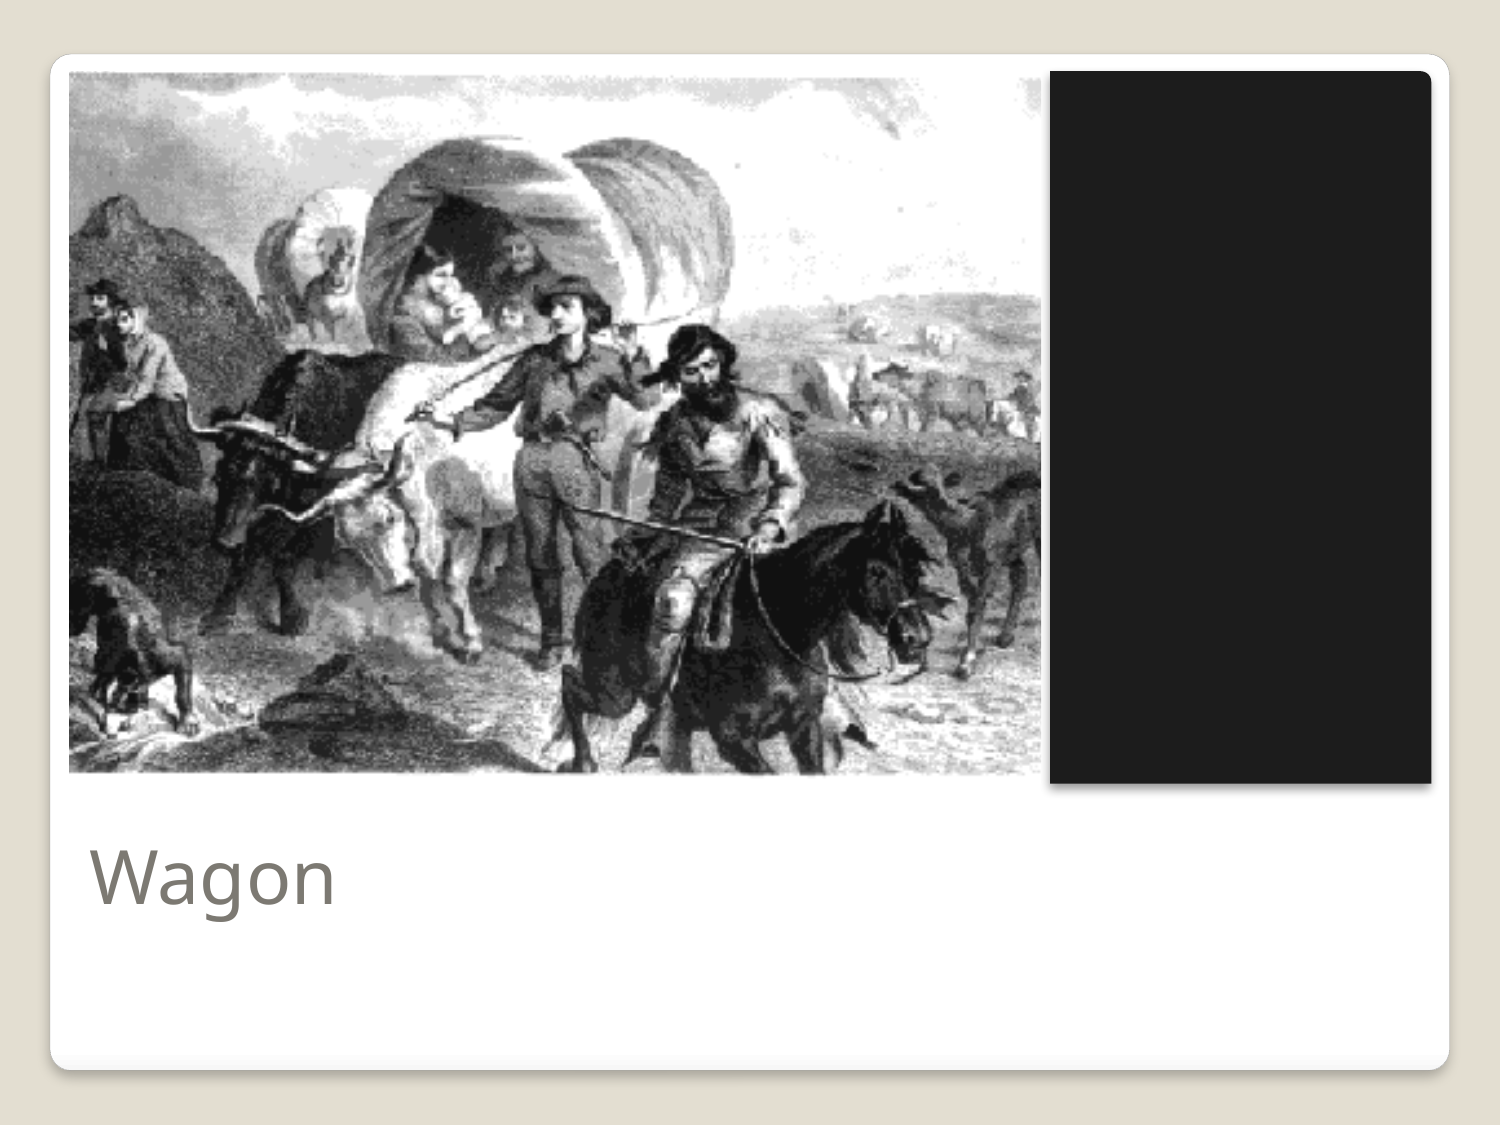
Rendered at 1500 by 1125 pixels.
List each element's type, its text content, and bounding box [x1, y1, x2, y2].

title Wagon [75, 822, 1425, 995]
picture [68, 71, 1042, 785]
